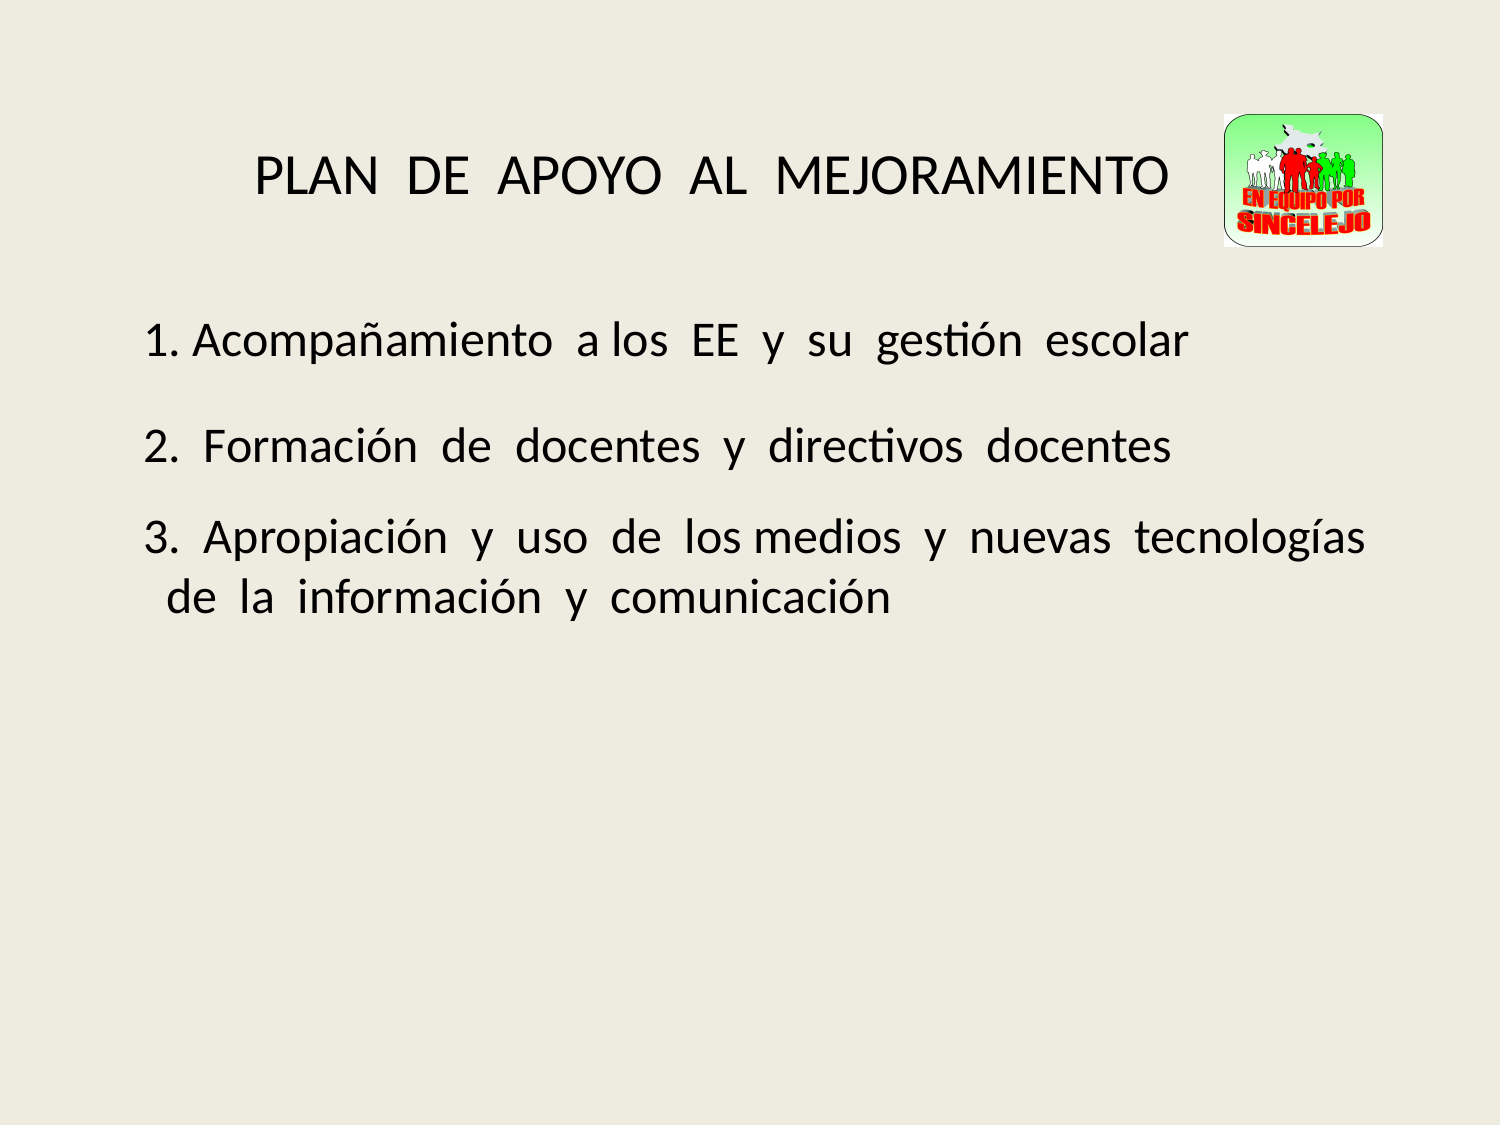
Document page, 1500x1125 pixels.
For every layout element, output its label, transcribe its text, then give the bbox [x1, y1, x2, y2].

text_box PLAN DE APOYO AL MEJORAMIENTO [93, 128, 1218, 214]
text_box 3. Apropiación y uso de los medios y nuevas tecnologías de la información y comunicación [128, 496, 1383, 632]
text_box 1. Acompañamiento a los EE y su gestión escolar [128, 299, 1407, 374]
text_box 2. Formación de docentes y directivos docentes [128, 404, 1430, 480]
picture [1223, 114, 1383, 247]
